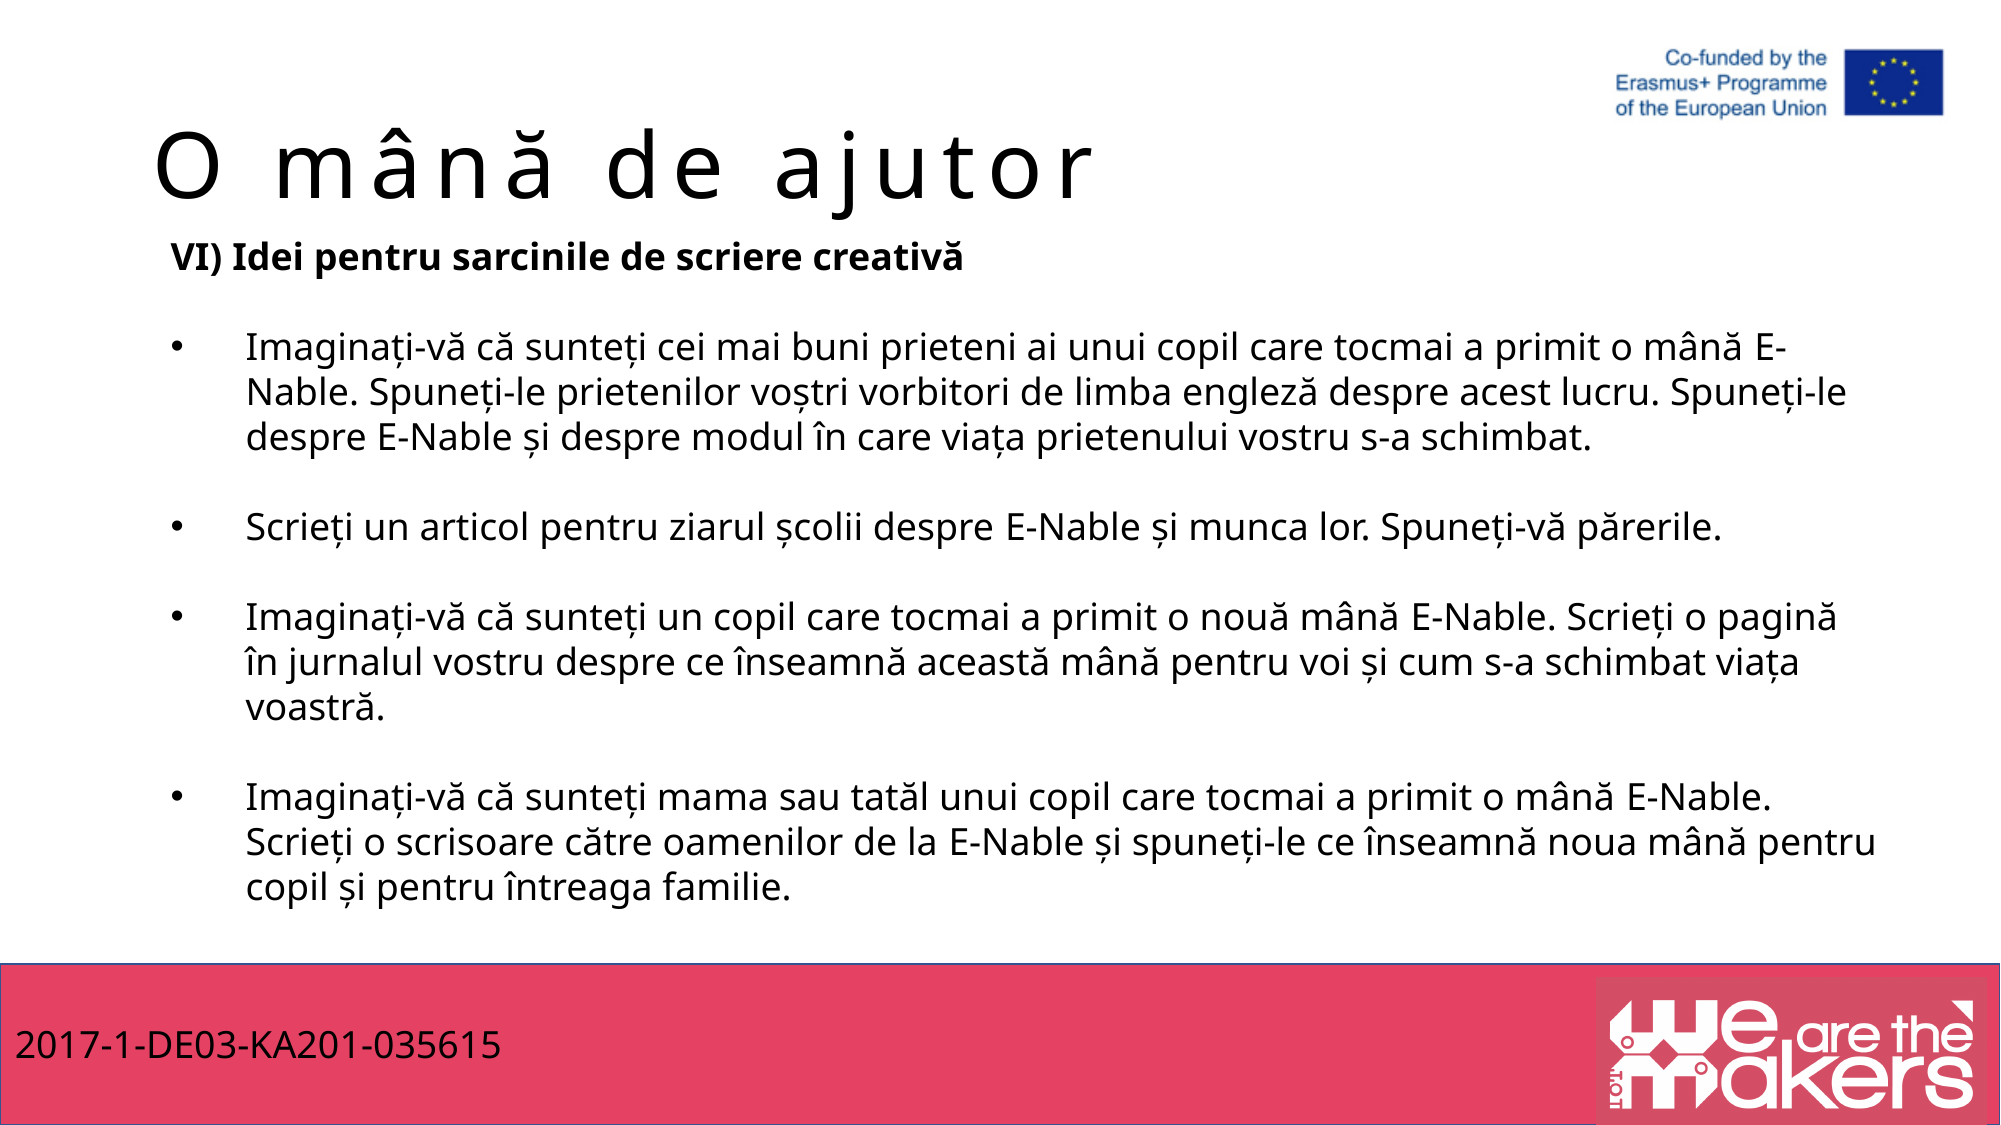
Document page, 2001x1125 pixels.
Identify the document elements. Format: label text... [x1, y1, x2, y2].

picture [1596, 30, 1961, 136]
list [137, 299, 1863, 963]
picture [1596, 977, 1987, 1125]
text_box VI) Idei pentru sarcinile de scriere creativă Imaginați-vă că sunteți cei mai buni prieteni ai unui copil care tocmai a primit o mână E-Nable. Spuneți-le prietenilor voștri vorbitori de limba engleză despre acest lucru. Spuneți-le despre E-Nable și despre modul în care viața prietenului vostru s-a schimbat. Scrieți un articol pentru ziarul școlii despre E-Nable și munca lor. Spuneți-vă părerile. Imaginați-vă că sunteți un copil care tocmai a primit o nouă mână E-Nable. Scrieți o pagină în jurnalul vostru despre ce înseamnă această mână pentru voi și cum s-a schimbat viața voastră. Imaginați-vă că sunteți mama sau tatăl unui copil care tocmai a primit o mână E-Nable. Scrieți o scrisoare către oamenilor de la E-Nable și spuneți-le ce înseamnă noua mână pentru copil și pentru întreaga familie. [155, 165, 1896, 916]
title O mână de ajutor [137, 59, 1863, 278]
text_box [0, 963, 2000, 1125]
text_box 2017-1-DE03-KA201-035615 [0, 1013, 581, 1074]
